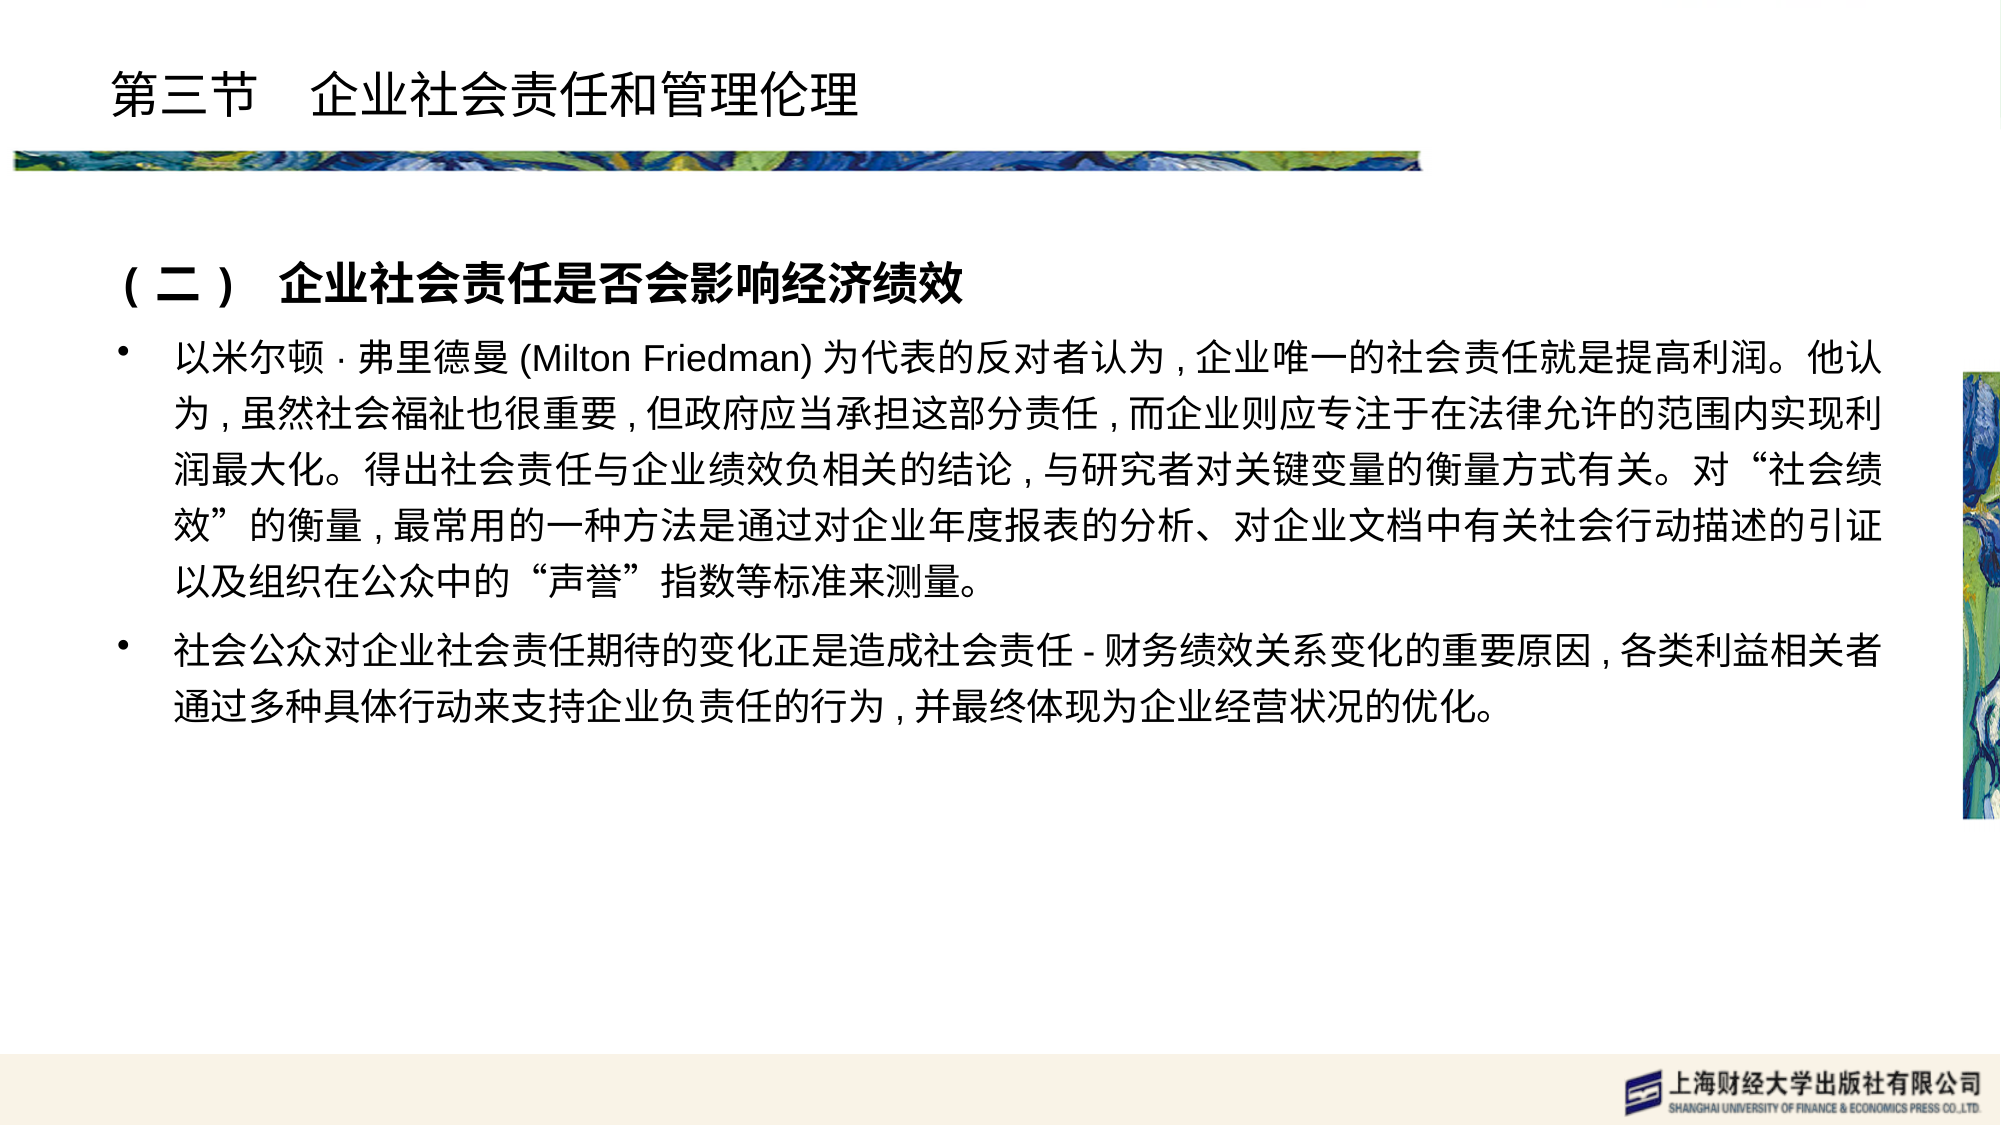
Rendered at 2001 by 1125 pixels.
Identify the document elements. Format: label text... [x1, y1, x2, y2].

picture [0, 0, 2001, 1125]
title 第三节 企业社会责任和管理伦理 [94, 42, 1451, 146]
list (二) 企业社会责任是否会影响经济绩效 以米尔顿·弗里德曼(Milton Friedman)为代表的反对者认为,企业唯一的社会责任就是提高利润。他认为,虽然社会福祉也很重要,但政府应当承担这部分责任,而企业则应专注于在法律允许的范围内实现利润最大化。得出社会责任与企业绩效负相关的结论,与研究者对关键变量的衡量方式有关。对“社会绩效”的衡量,最常用的一种方法是通过对企业年度报表的分析、对企业文档中有关社会行动描述的引证以及组织在公众中的“声誉”指数等标准来测量。 社会公众对企业社会责任期待的变化正是造成社会责任-财务绩效关系变化的重要原因,各类利益相关者通过多种具体行动来支持企业负责任的行为,并最终体现为企业经营状况的优化。 [102, 233, 1898, 1032]
